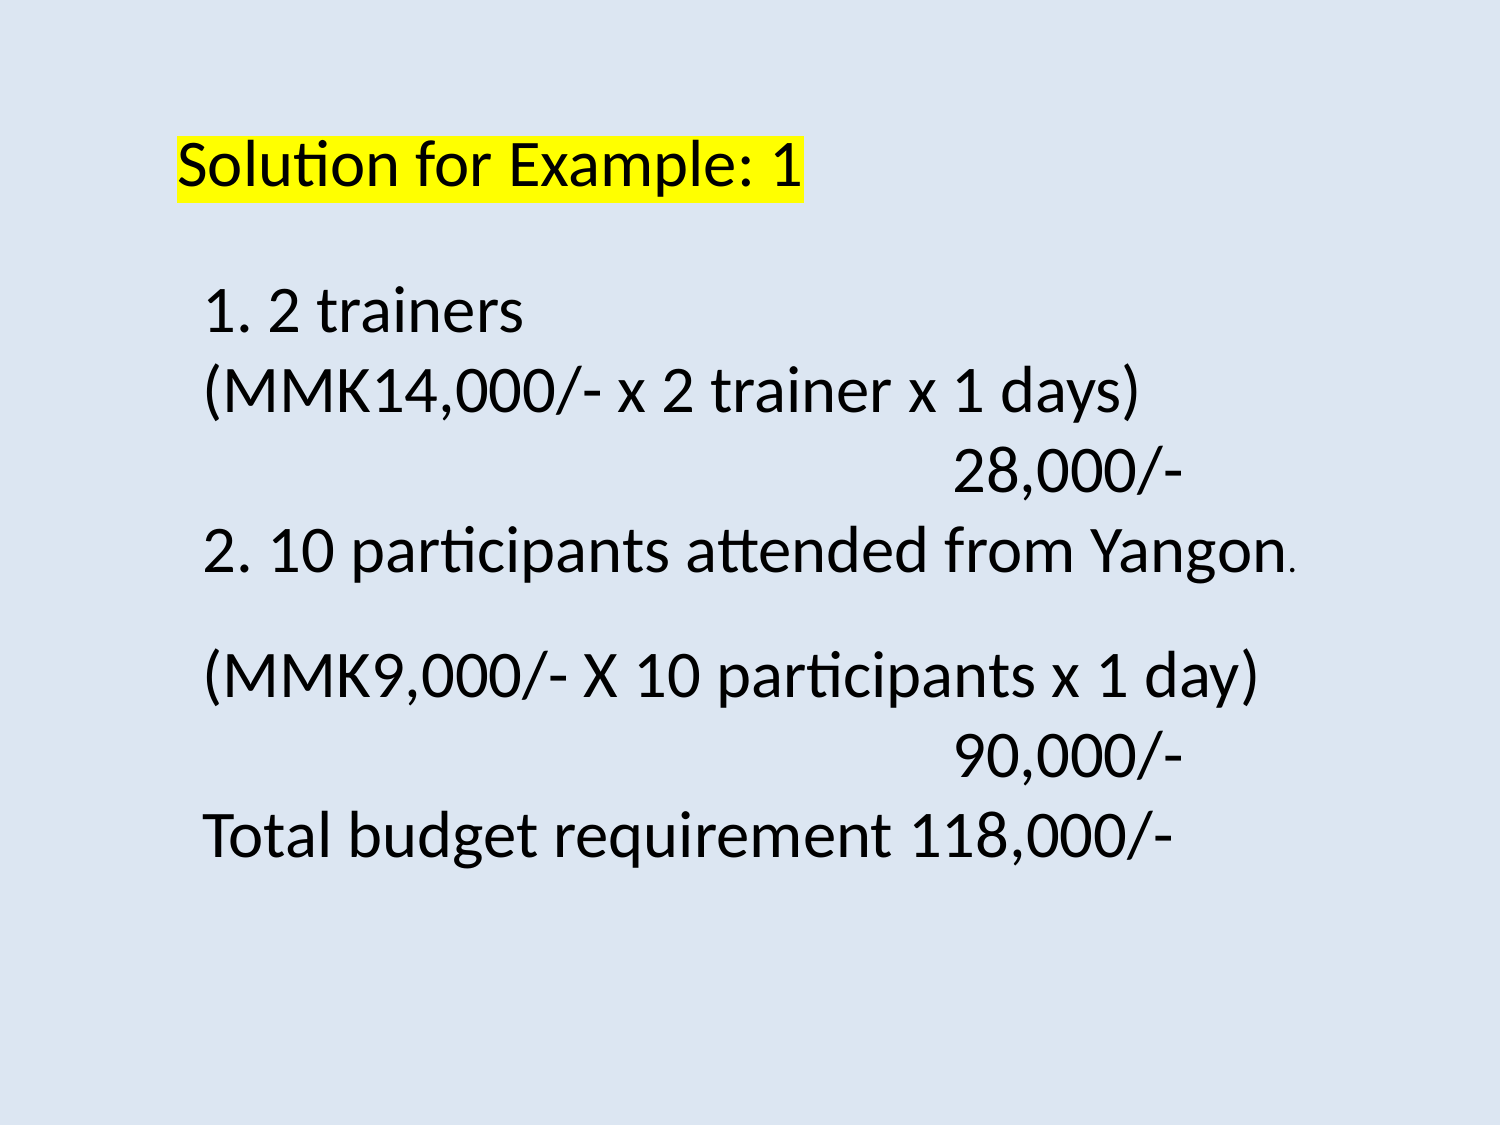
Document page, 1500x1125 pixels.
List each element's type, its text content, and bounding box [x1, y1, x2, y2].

text_box Solution for Example: 1 [87, 112, 1025, 208]
text_box 1. 2 trainers (MMK14,000/- x 2 trainer x 1 days) 28,000/- 2. 10 participants attended from Yangon. (MMK9,000/- X 10 participants x 1 day) 90,000/- Total budget requirement 118,000/- [112, 258, 1438, 923]
